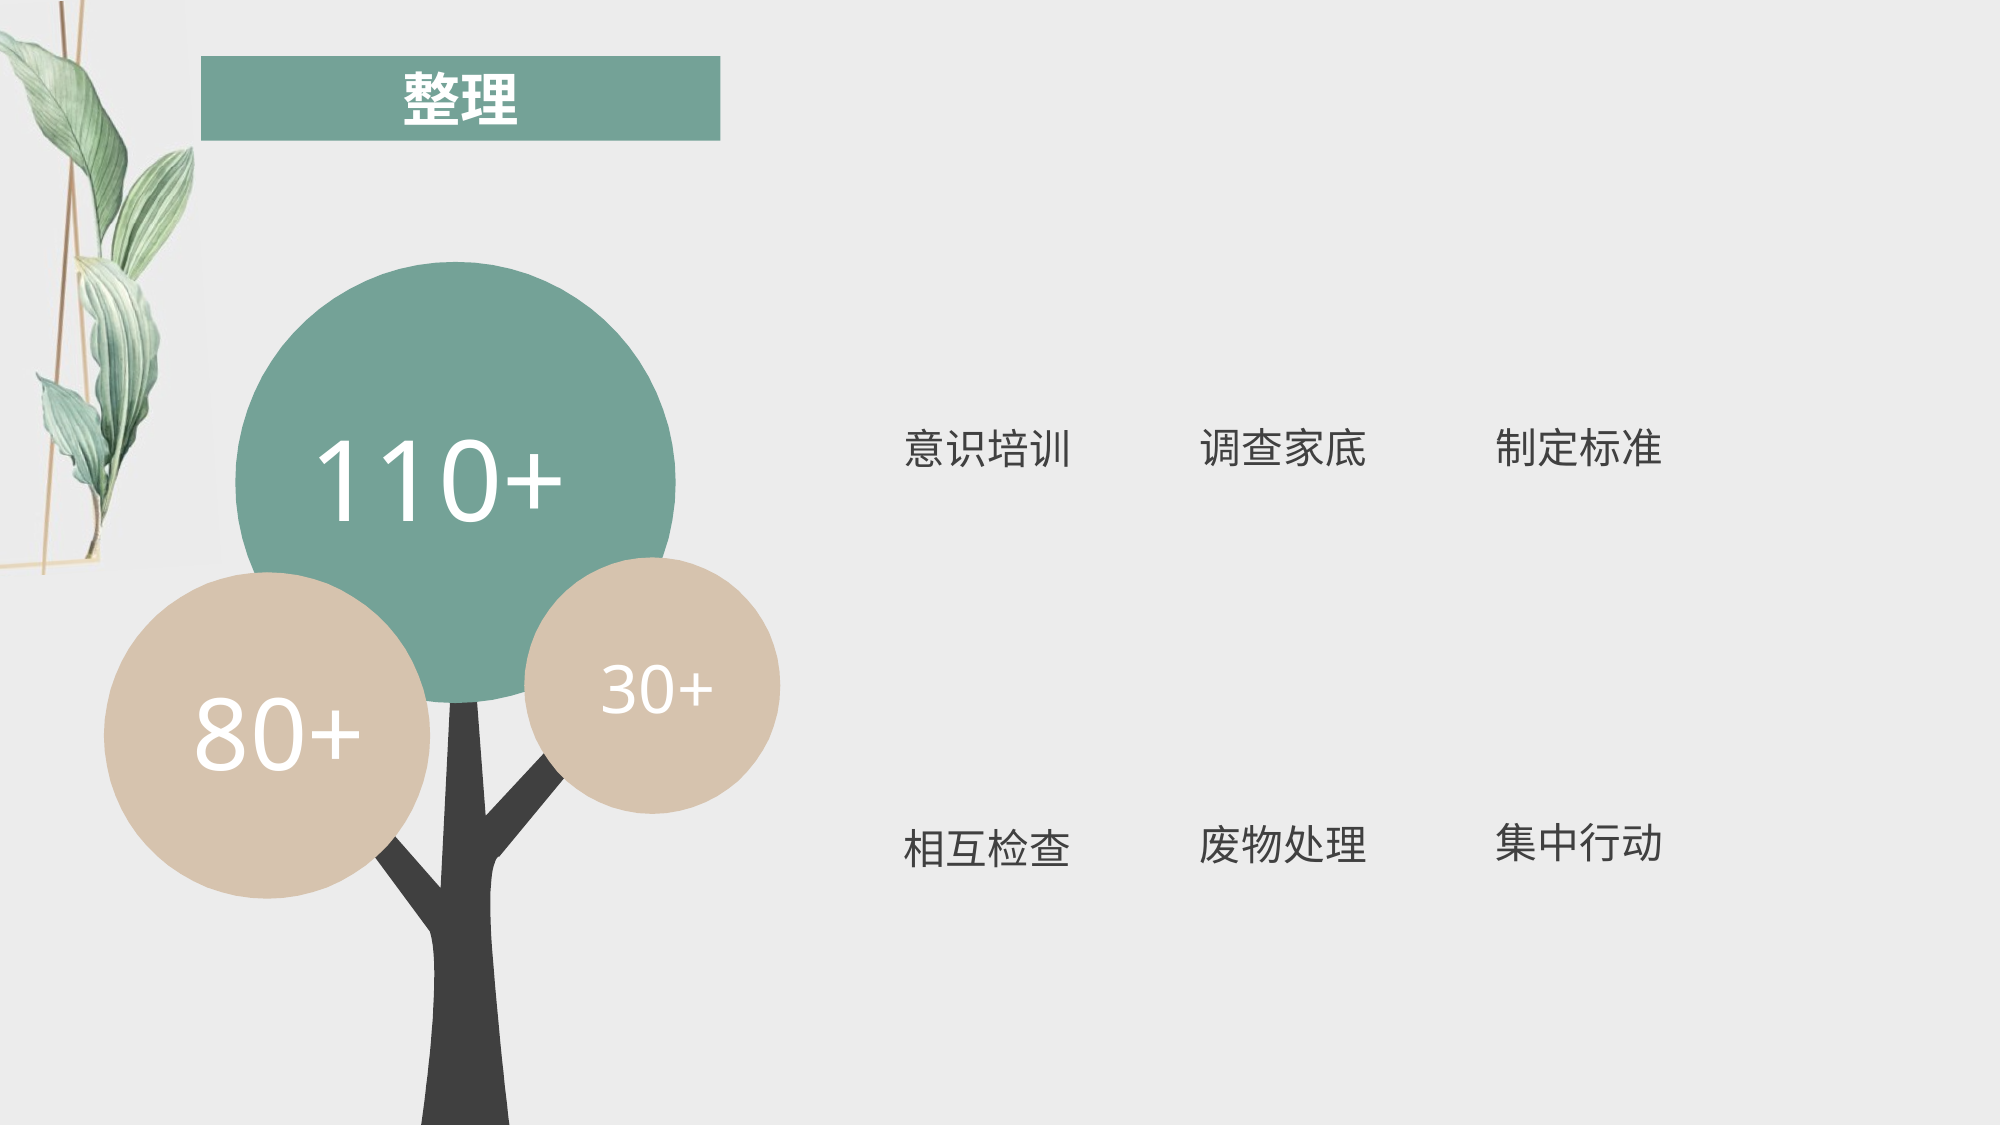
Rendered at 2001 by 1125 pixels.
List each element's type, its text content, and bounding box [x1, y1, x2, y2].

text_box 集中行动 [1362, 797, 1797, 875]
picture [0, 0, 202, 578]
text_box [103, 261, 781, 1125]
text_box 废物处理 [1072, 799, 1494, 877]
text_box 制定标准 [1504, 401, 1797, 479]
text_box 调查家底 [1063, 401, 1504, 479]
text_box 相互检查 [781, 803, 1197, 881]
text_box 意识培训 [781, 403, 1205, 481]
